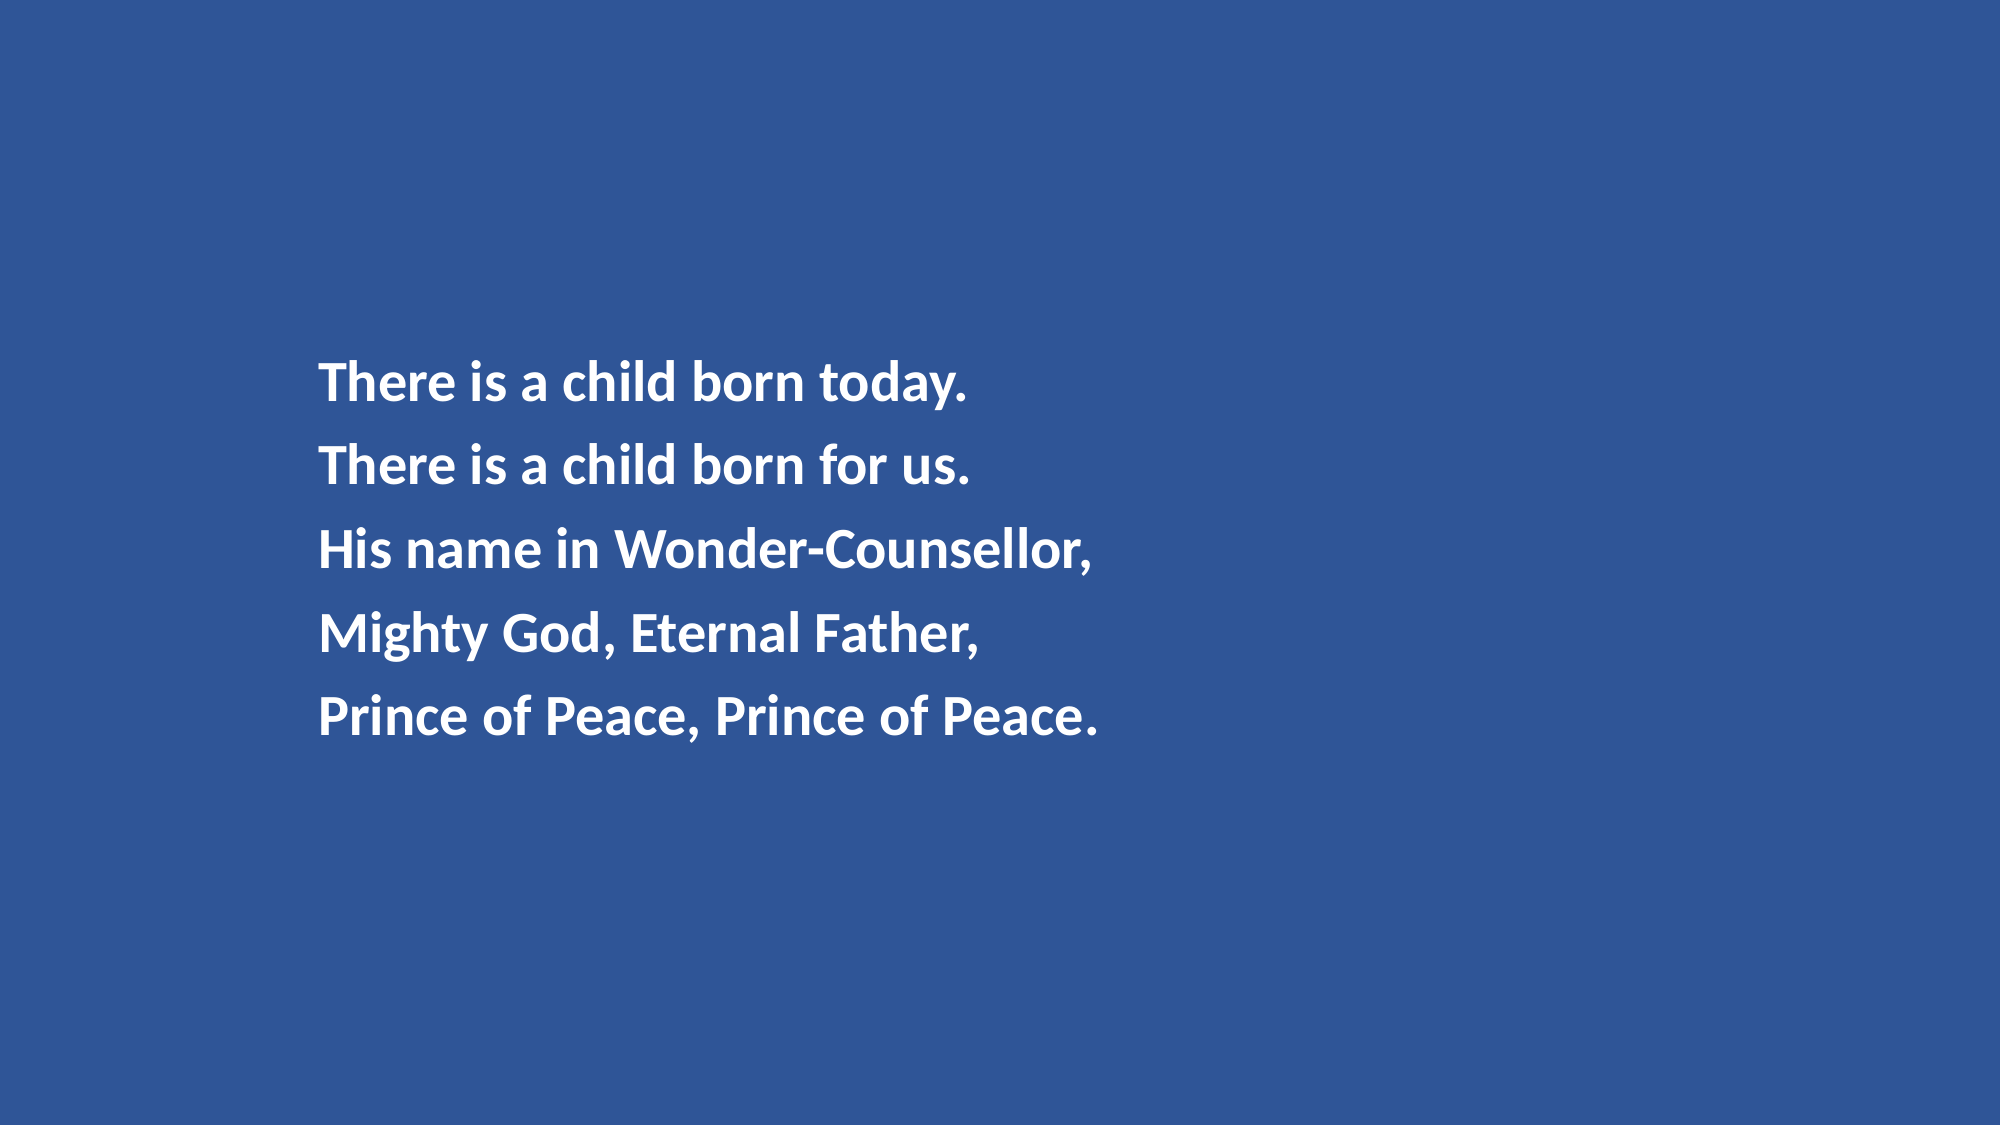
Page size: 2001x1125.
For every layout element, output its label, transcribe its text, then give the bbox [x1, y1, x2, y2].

list There is a child born today. There is a child born for us. His name in Wonder-Counsellor, Mighty God, Eternal Father, Prince of Peace, Prince of Peace. [303, 343, 1704, 782]
